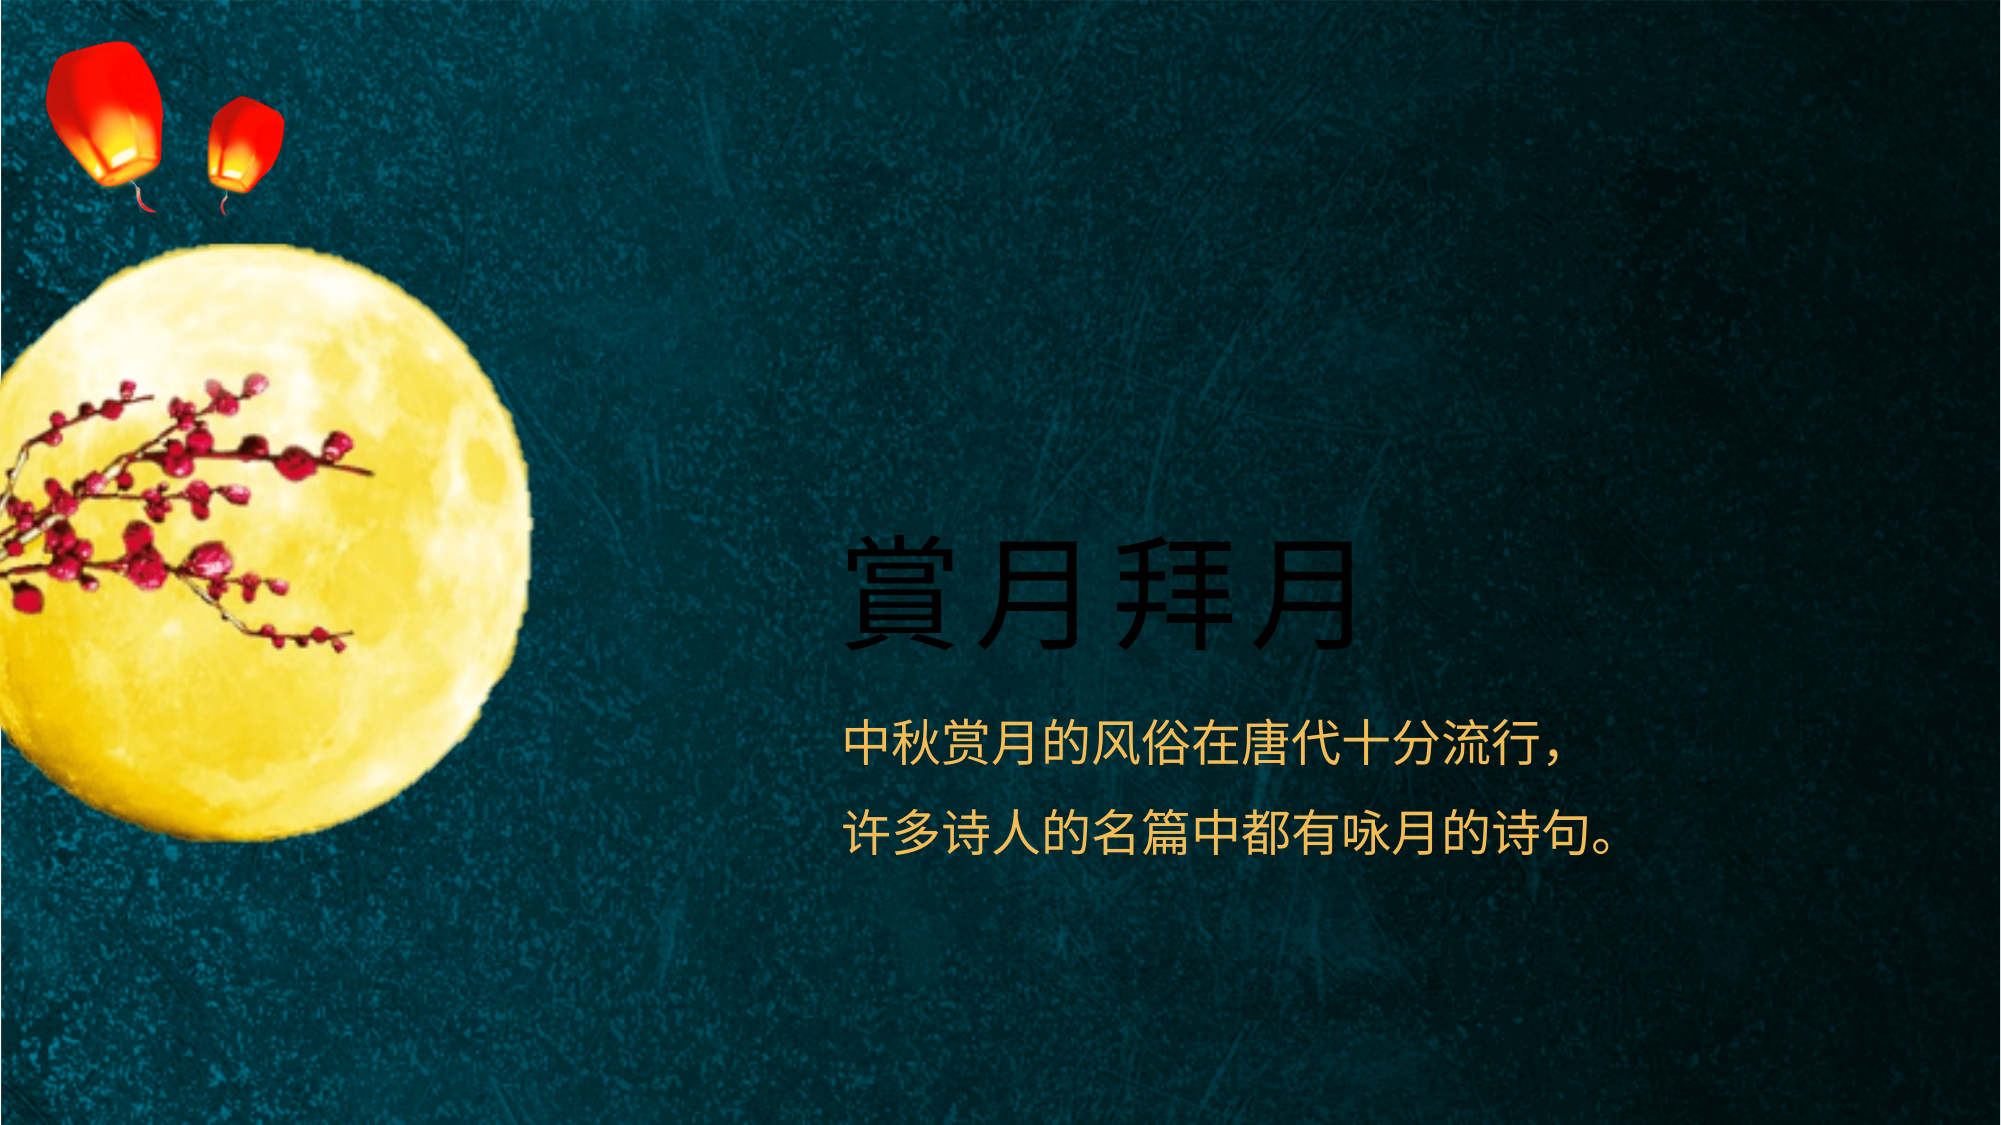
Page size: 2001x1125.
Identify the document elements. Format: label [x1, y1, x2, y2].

picture [0, 0, 1998, 1125]
text_box [736, 507, 1628, 862]
